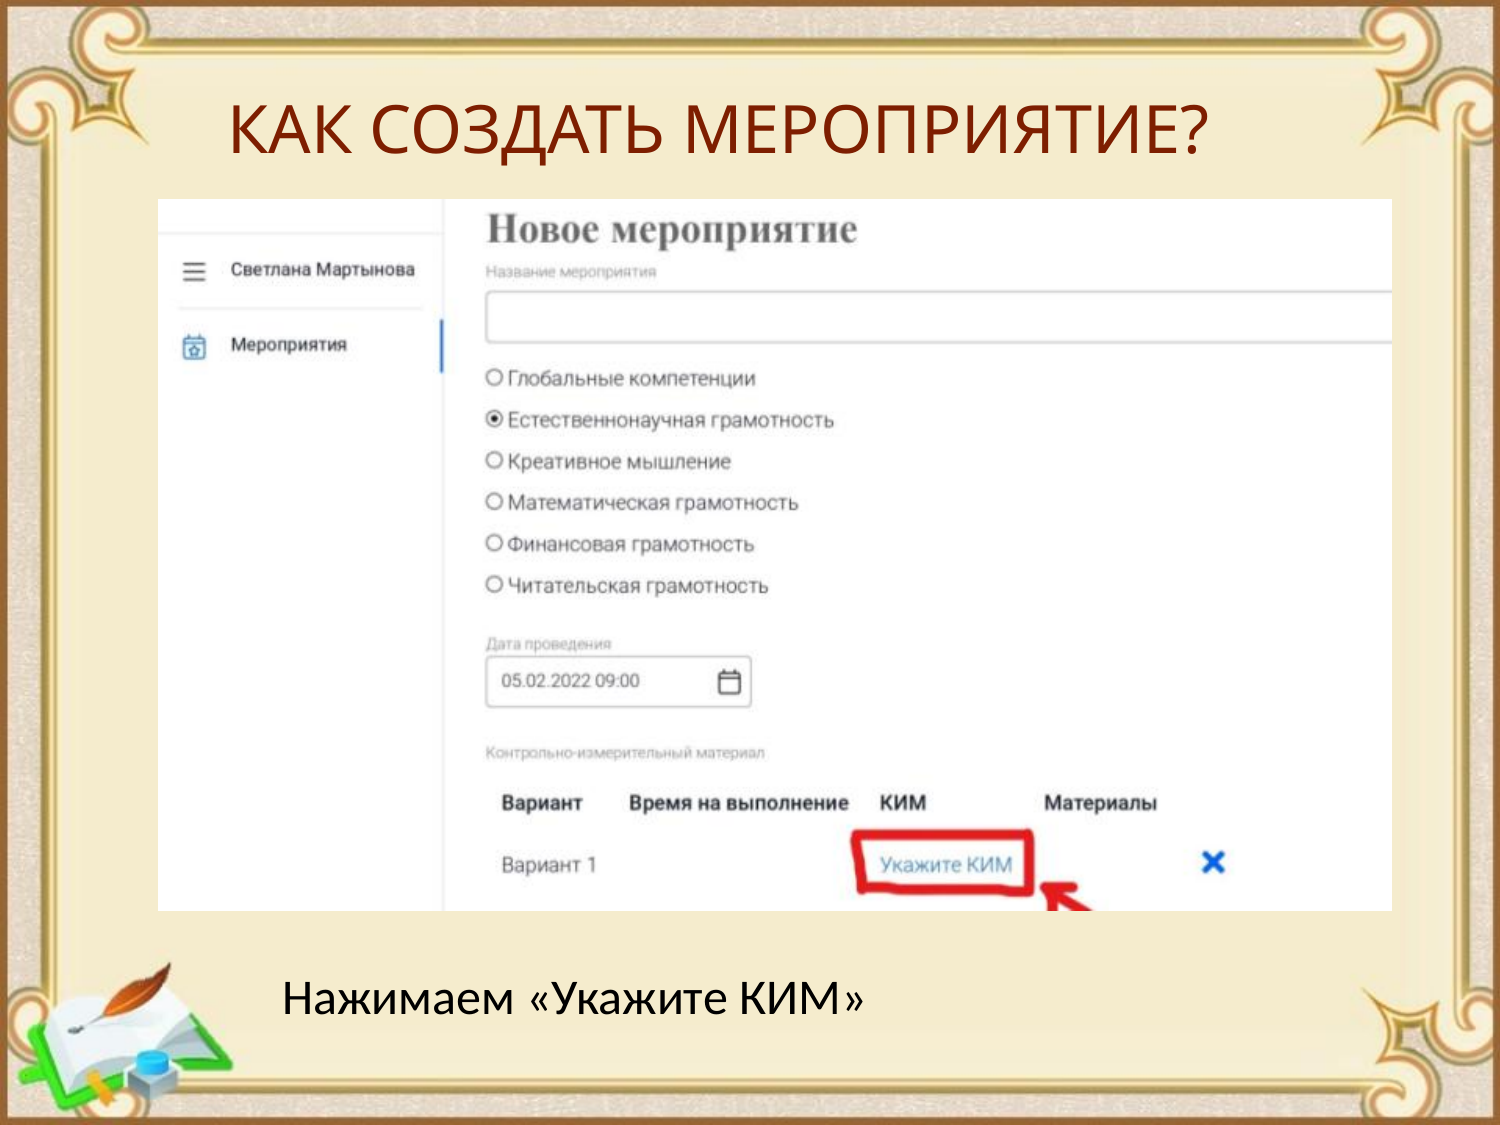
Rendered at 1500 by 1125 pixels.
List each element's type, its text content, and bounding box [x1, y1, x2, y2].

title КАК СОЗДАТЬ МЕРОПРИЯТИЕ? [103, 75, 1335, 176]
picture [0, 0, 1500, 1125]
list Нажимаем «Укажите КИМ» [267, 963, 1335, 1063]
